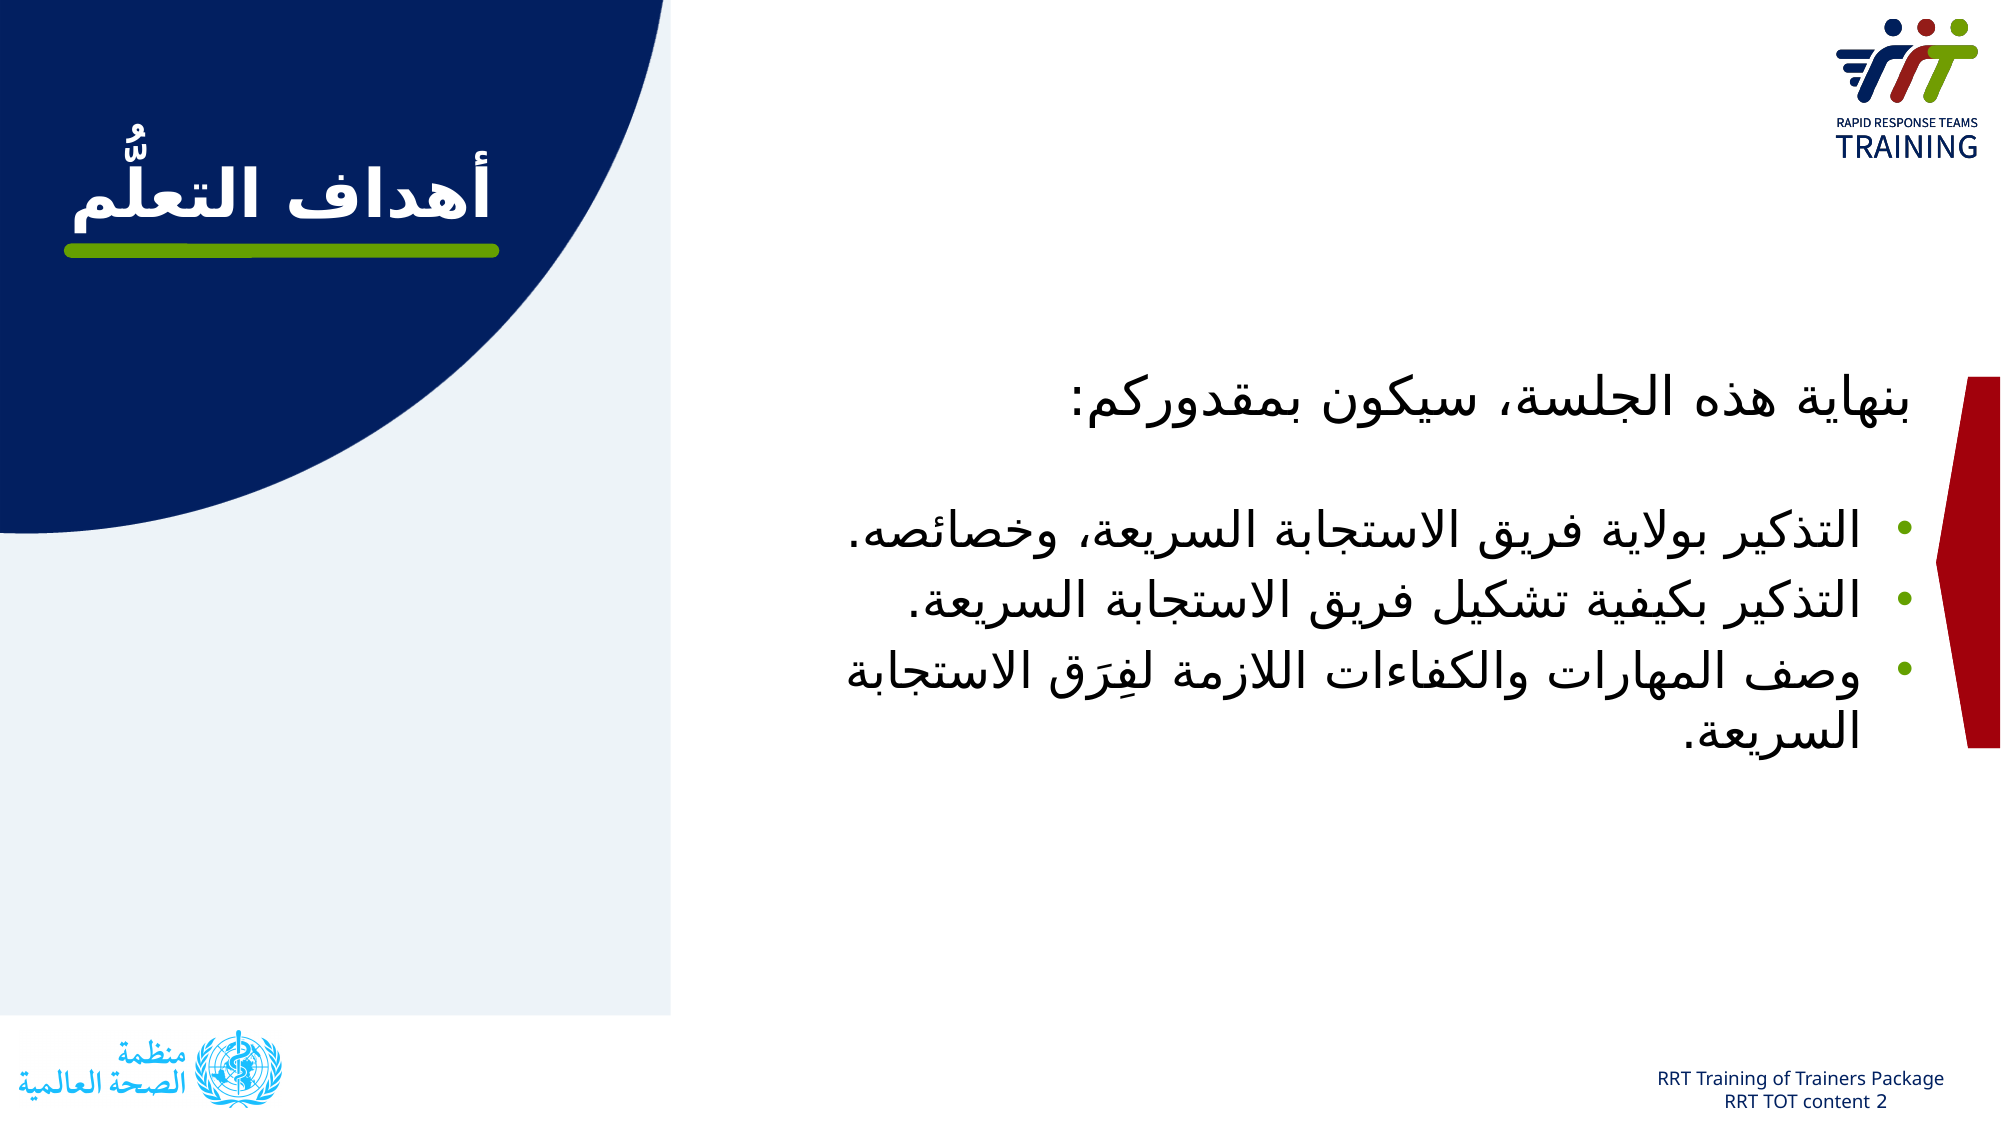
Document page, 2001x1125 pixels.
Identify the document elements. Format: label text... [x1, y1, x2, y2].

picture [19, 1030, 282, 1108]
text_box أهداف التعلُّم [65, 159, 495, 232]
text_box [1936, 376, 2000, 749]
picture [0, 0, 670, 538]
text_box بنهاية هذه الجلسة، سيكون بمقدوركم: التذكير بولاية فريق الاستجابة السريعة، وخصائصه. التذكير بكيفية تشكيل فريق الاستجابة السريعة. وصف المهارات والكفاءات اللازمة لفِرَق الاستجابة السريعة. [708, 354, 1921, 766]
picture [1835, 19, 1978, 167]
